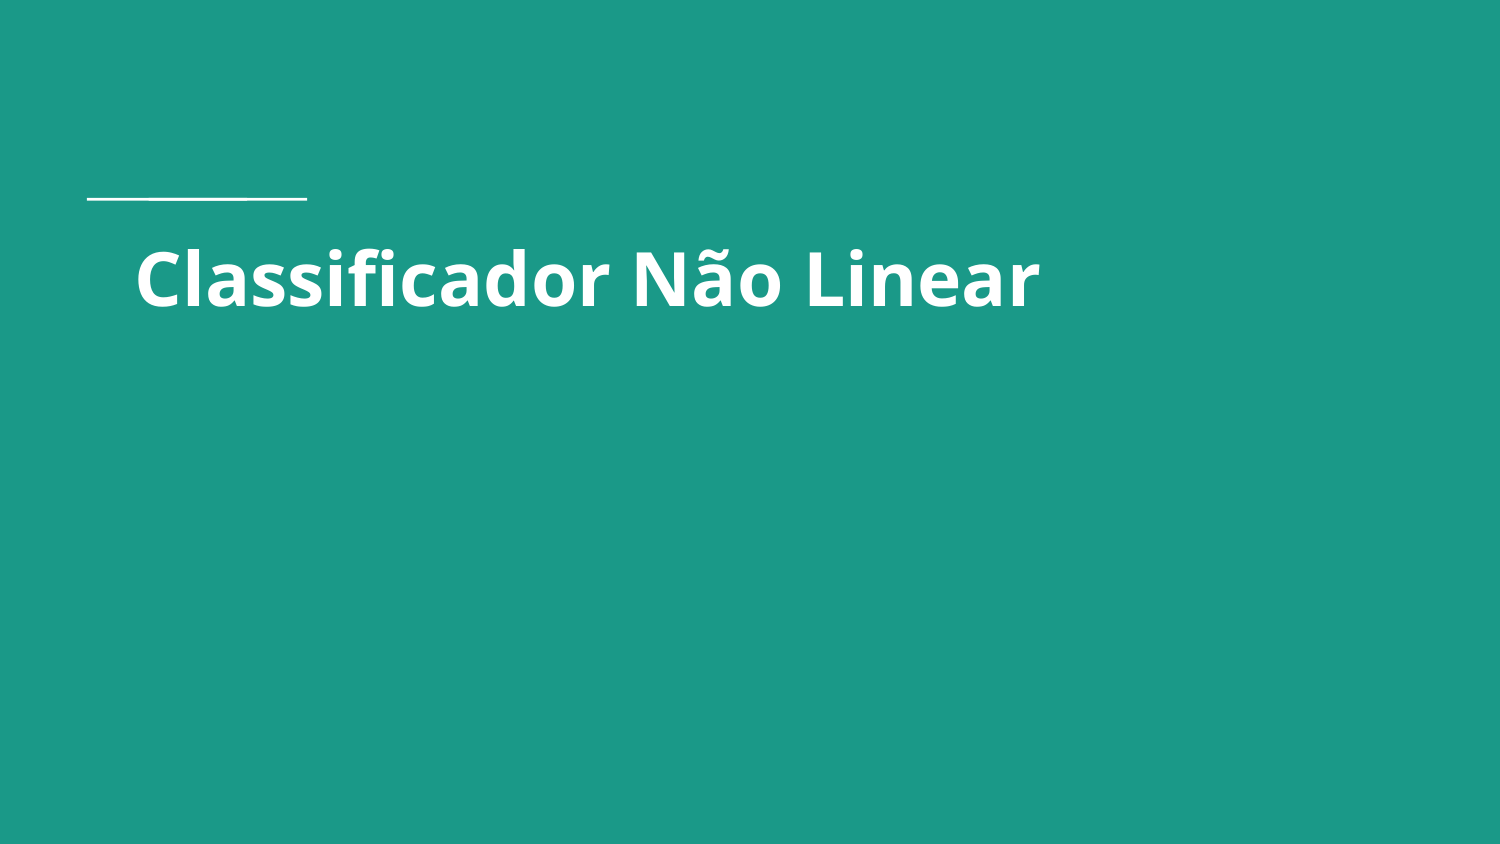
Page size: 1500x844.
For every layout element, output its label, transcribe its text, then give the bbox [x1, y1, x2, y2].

title Classificador Não Linear [119, 216, 1381, 466]
